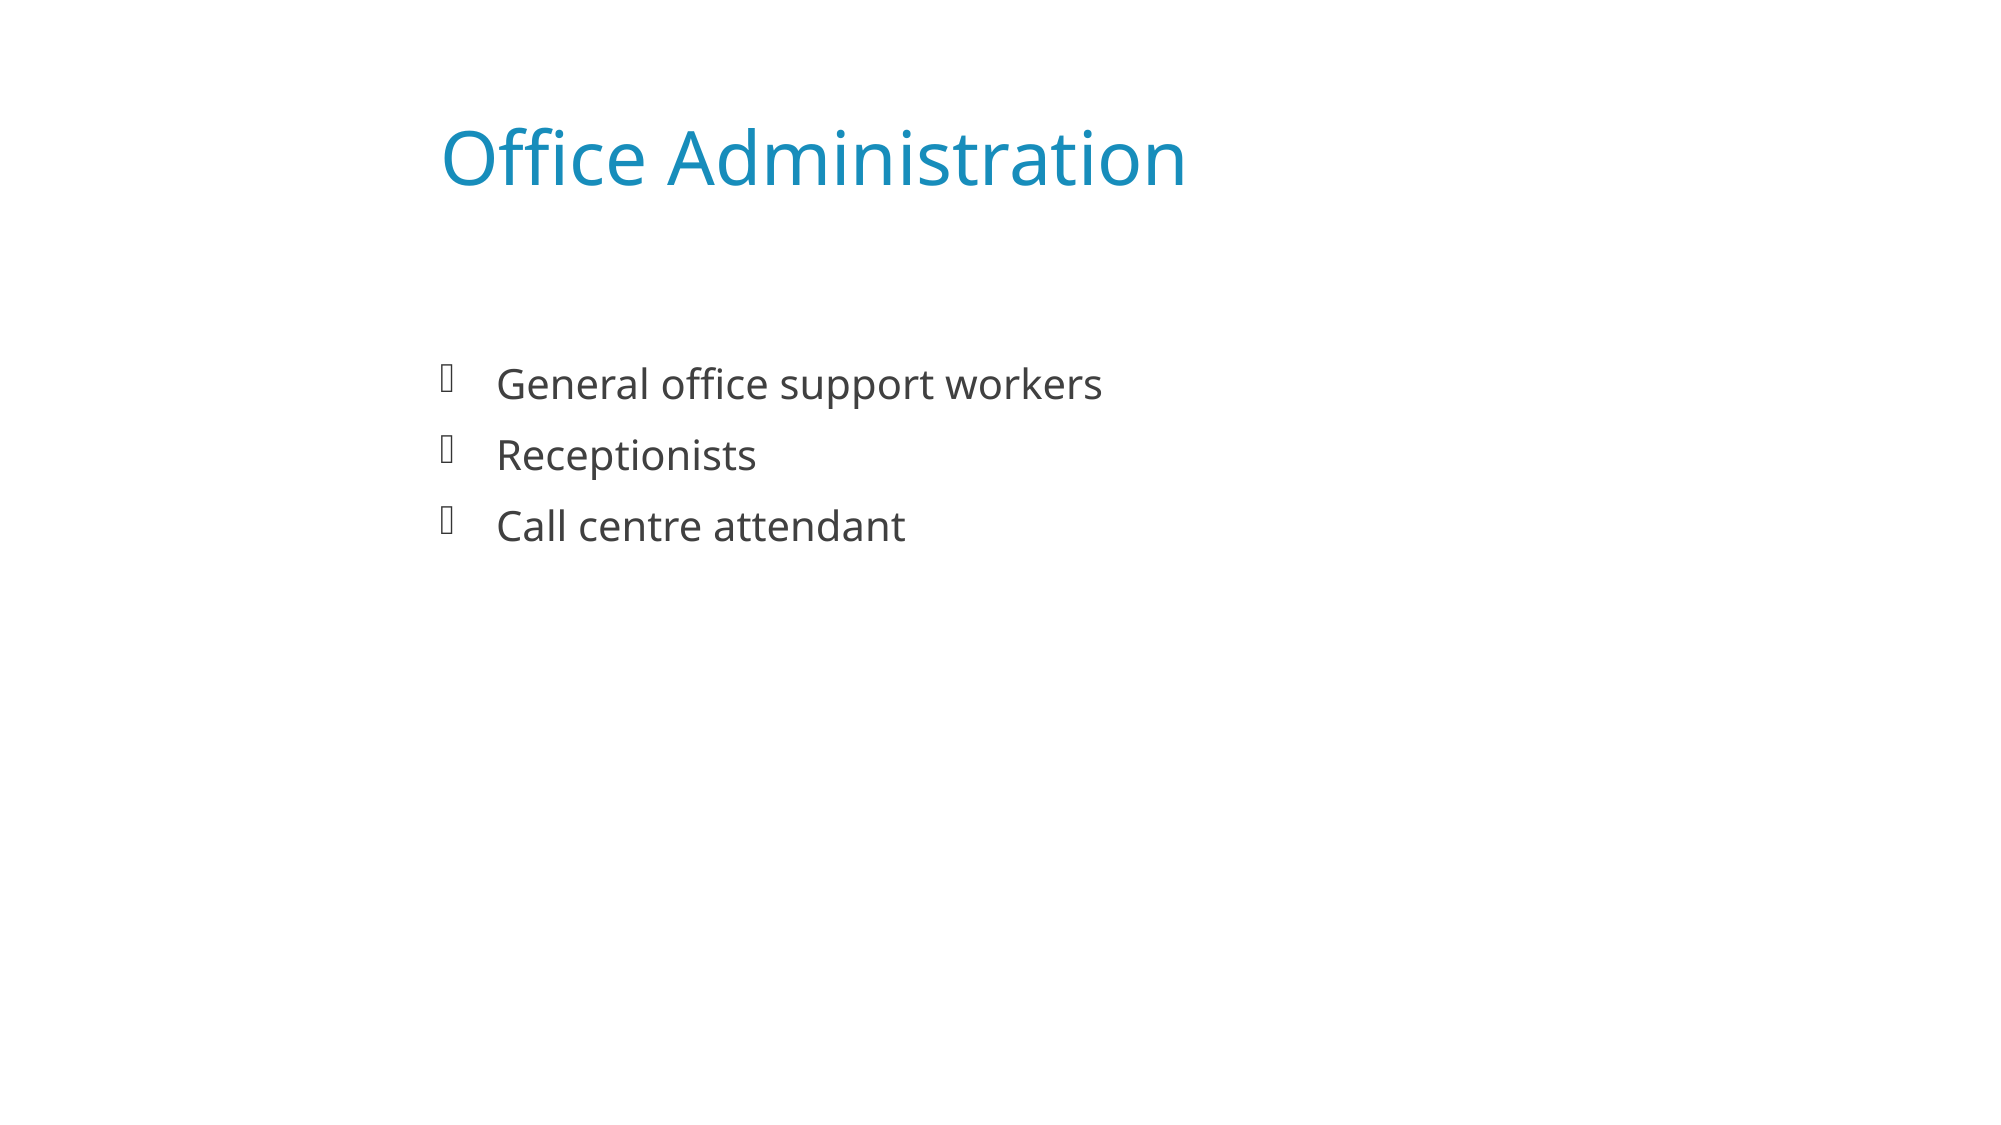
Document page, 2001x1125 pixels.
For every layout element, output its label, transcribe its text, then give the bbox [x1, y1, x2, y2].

list General office support workers Receptionists Call centre attendant [424, 350, 1888, 970]
title Office Administration [425, 102, 1888, 313]
